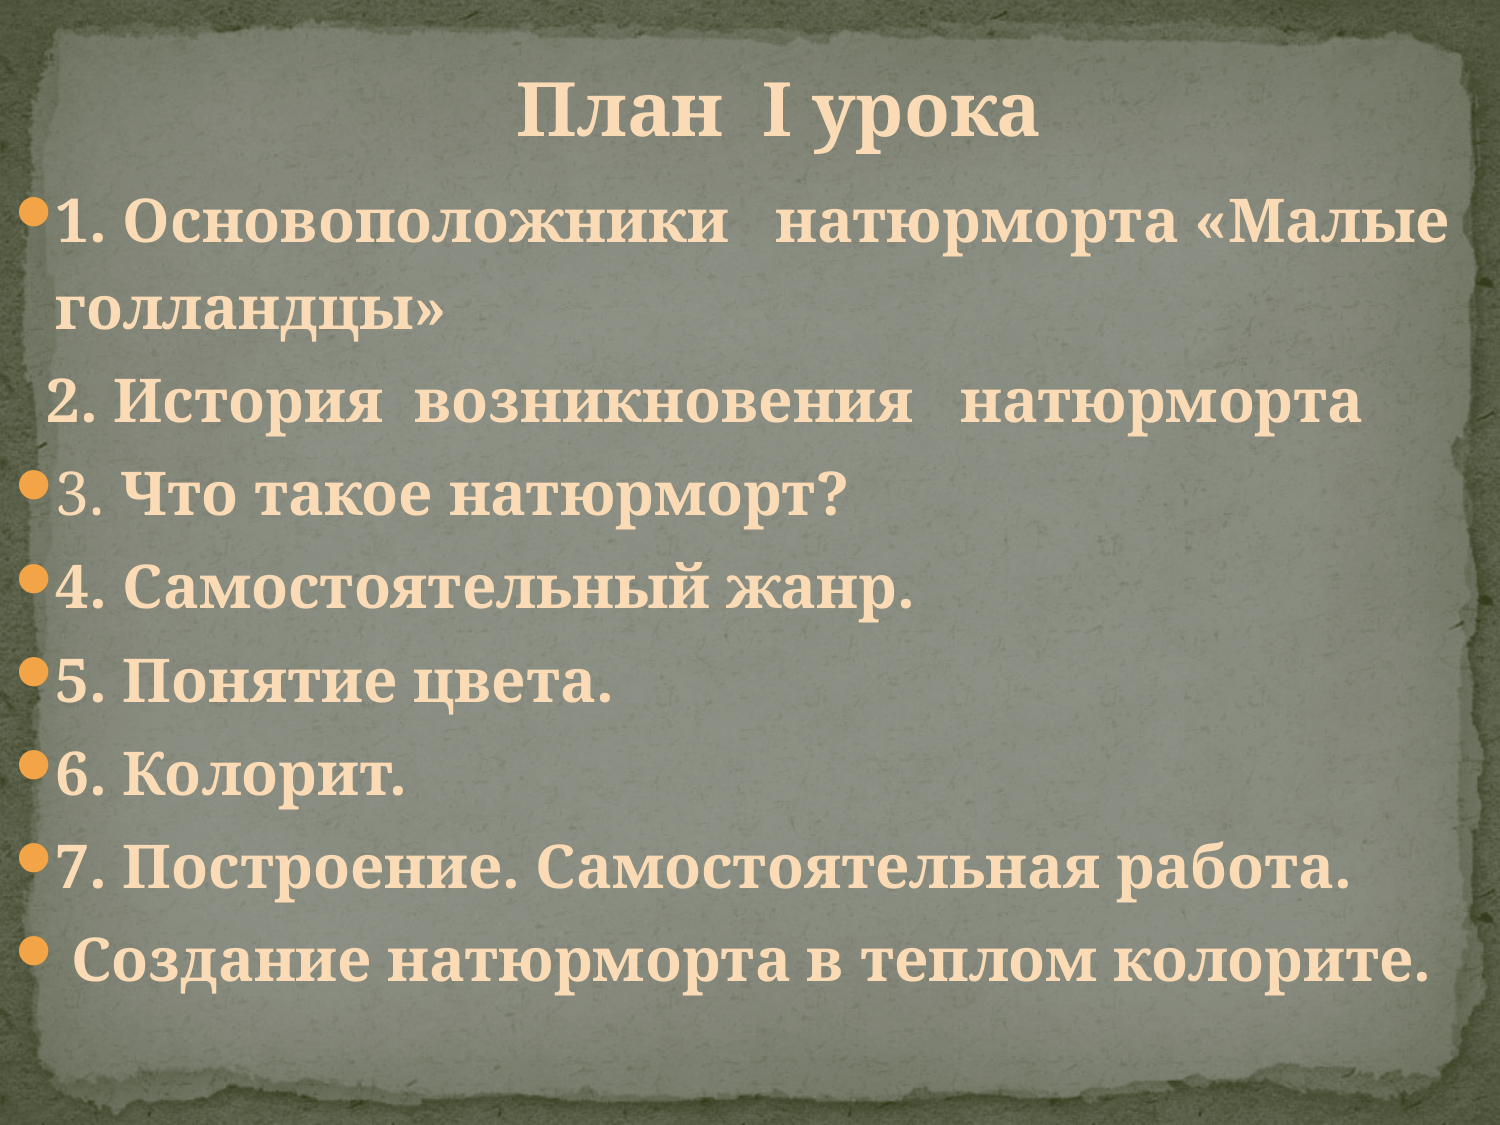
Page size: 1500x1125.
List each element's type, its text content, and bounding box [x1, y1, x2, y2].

list 1. Основоположники натюрморта «Малые голландцы» 2. История возникновения натюрморта 3. Что такое натюрморт? 4. Самостоятельный жанр. 5. Понятие цвета. 6. Колорит. 7. Построение. Самостоятельная работа. Создание натюрморта в теплом колорите. [0, 160, 1471, 1083]
text_box План I урока [454, 54, 1105, 160]
